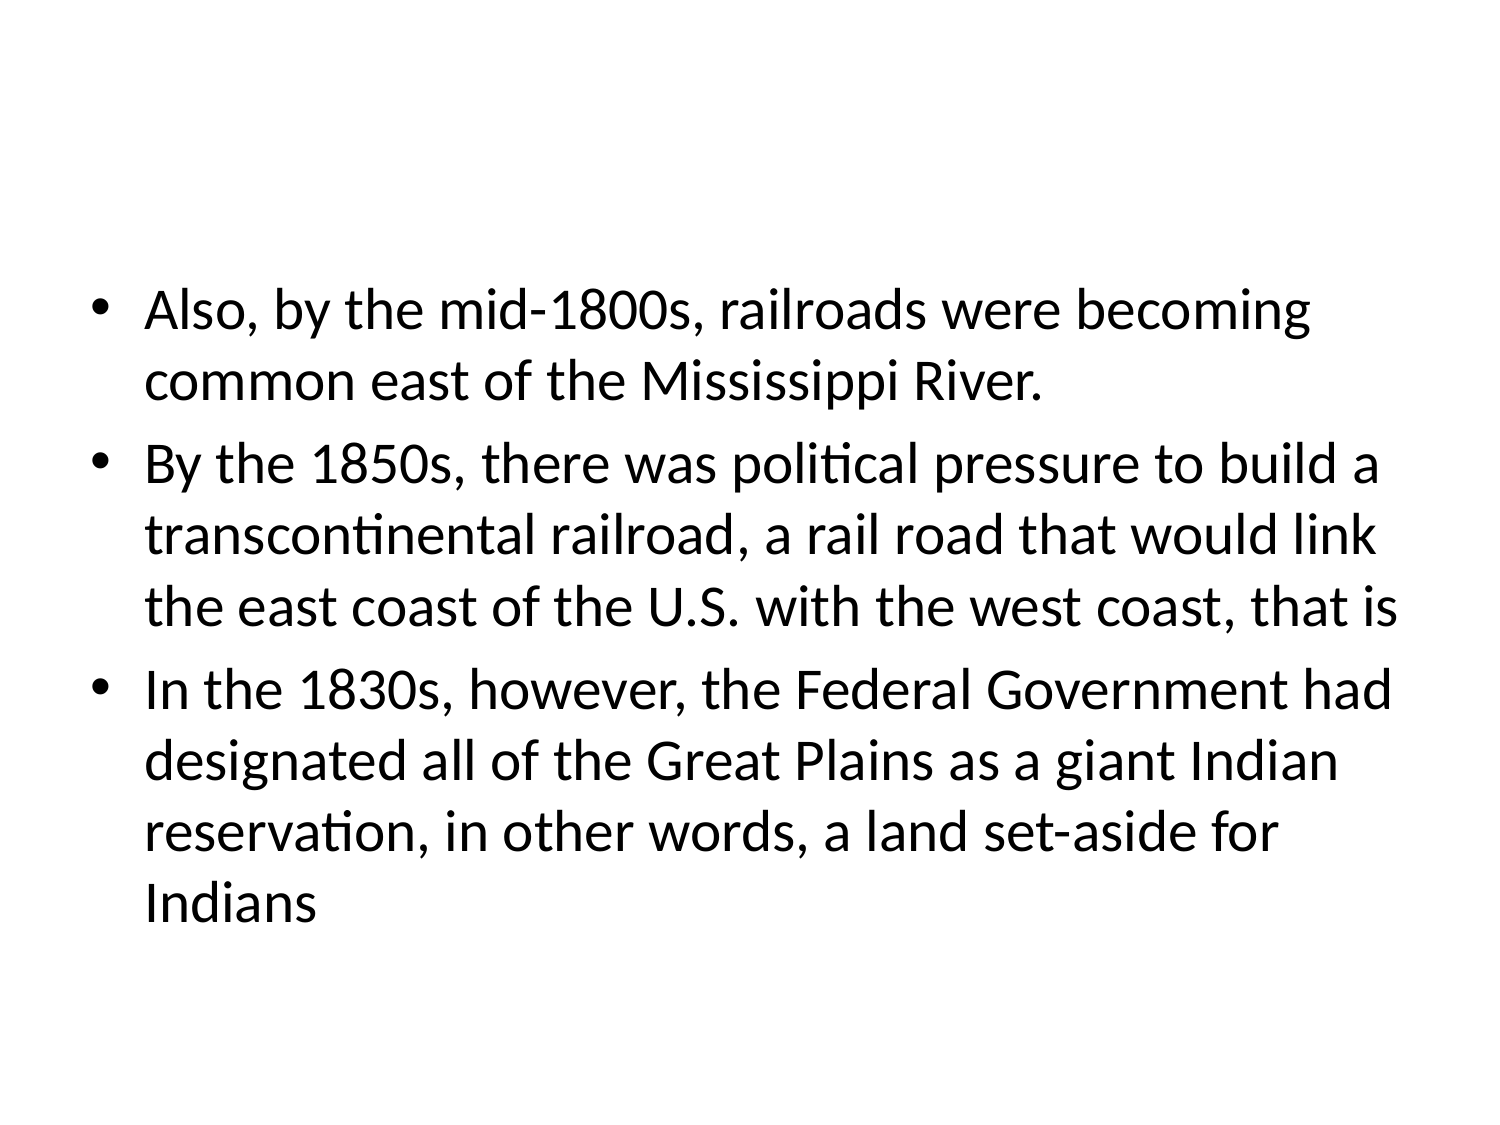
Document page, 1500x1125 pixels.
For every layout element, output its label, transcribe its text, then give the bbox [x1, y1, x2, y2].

list Also, by the mid-1800s, railroads were becoming common east of the Mississippi River. By the 1850s, there was political pressure to build a transcontinental railroad, a rail road that would link the east coast of the U.S. with the west coast, that is In the 1830s, however, the Federal Government had designated all of the Great Plains as a giant Indian reservation, in other words, a land set-aside for Indians [75, 262, 1425, 1005]
